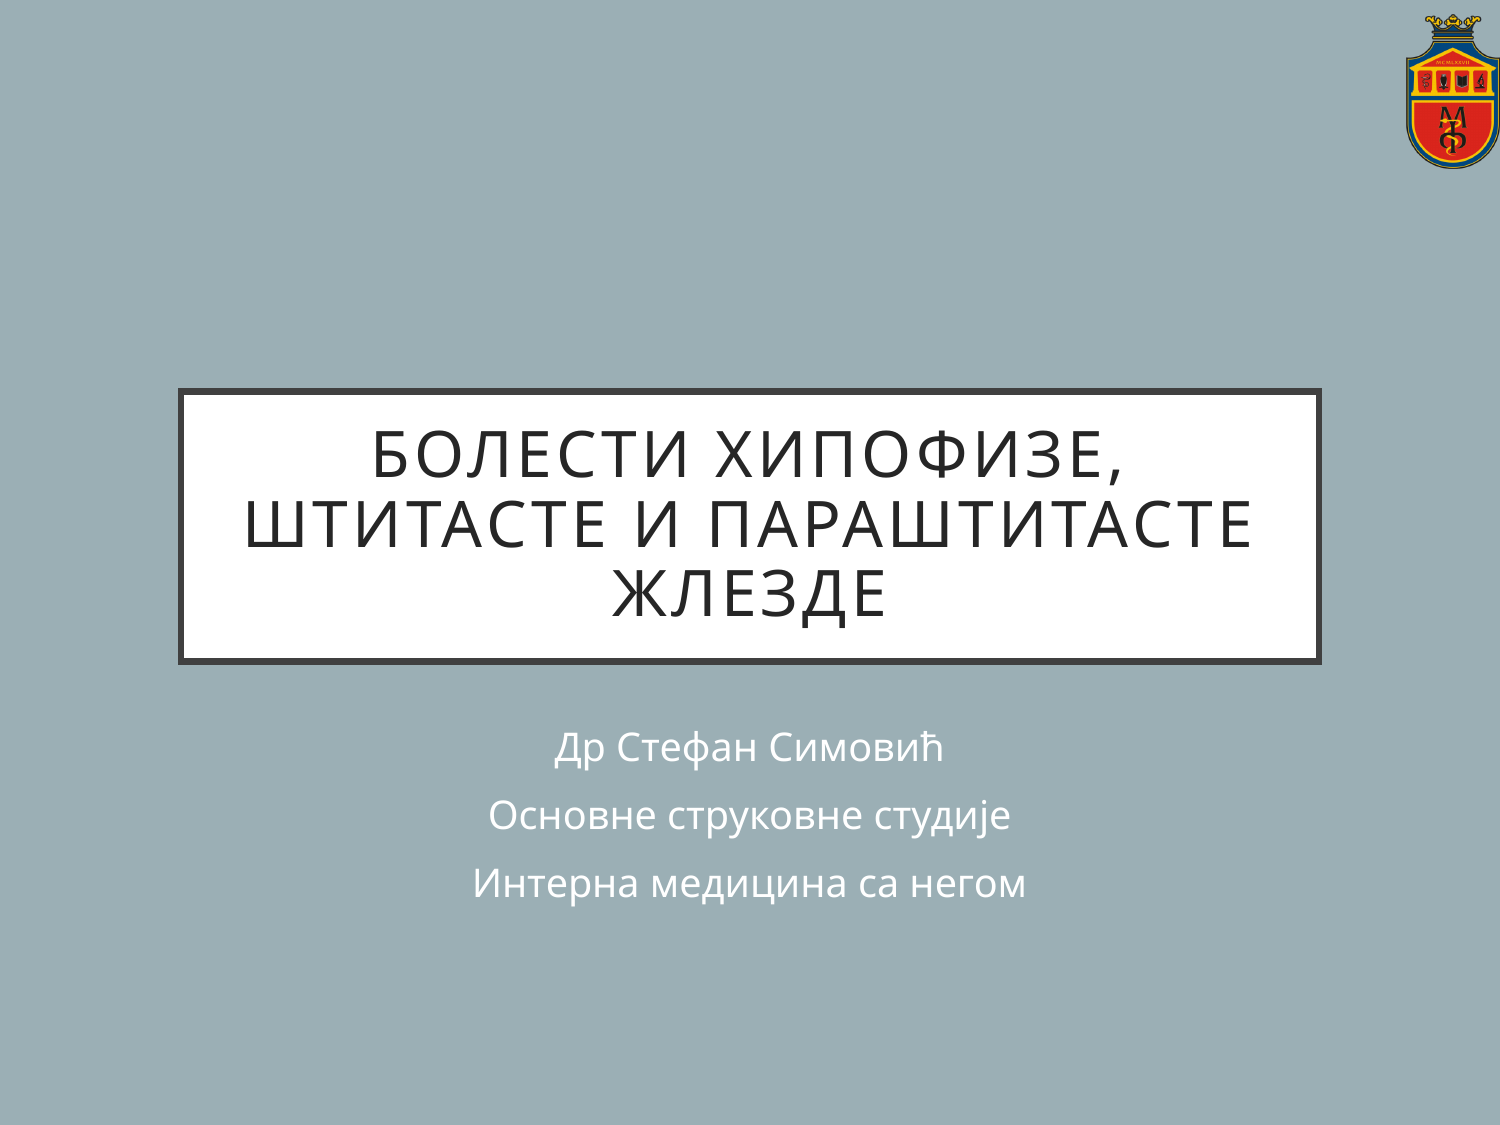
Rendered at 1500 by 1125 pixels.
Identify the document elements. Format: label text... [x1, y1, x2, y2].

picture [1406, 14, 1500, 169]
subtitle Др Стефан Симовић Основне струковне студије Интерна медицина са негом [331, 713, 1169, 918]
title Болести хипофизе, штитасте и параштитасте жлезде [178, 388, 1322, 665]
